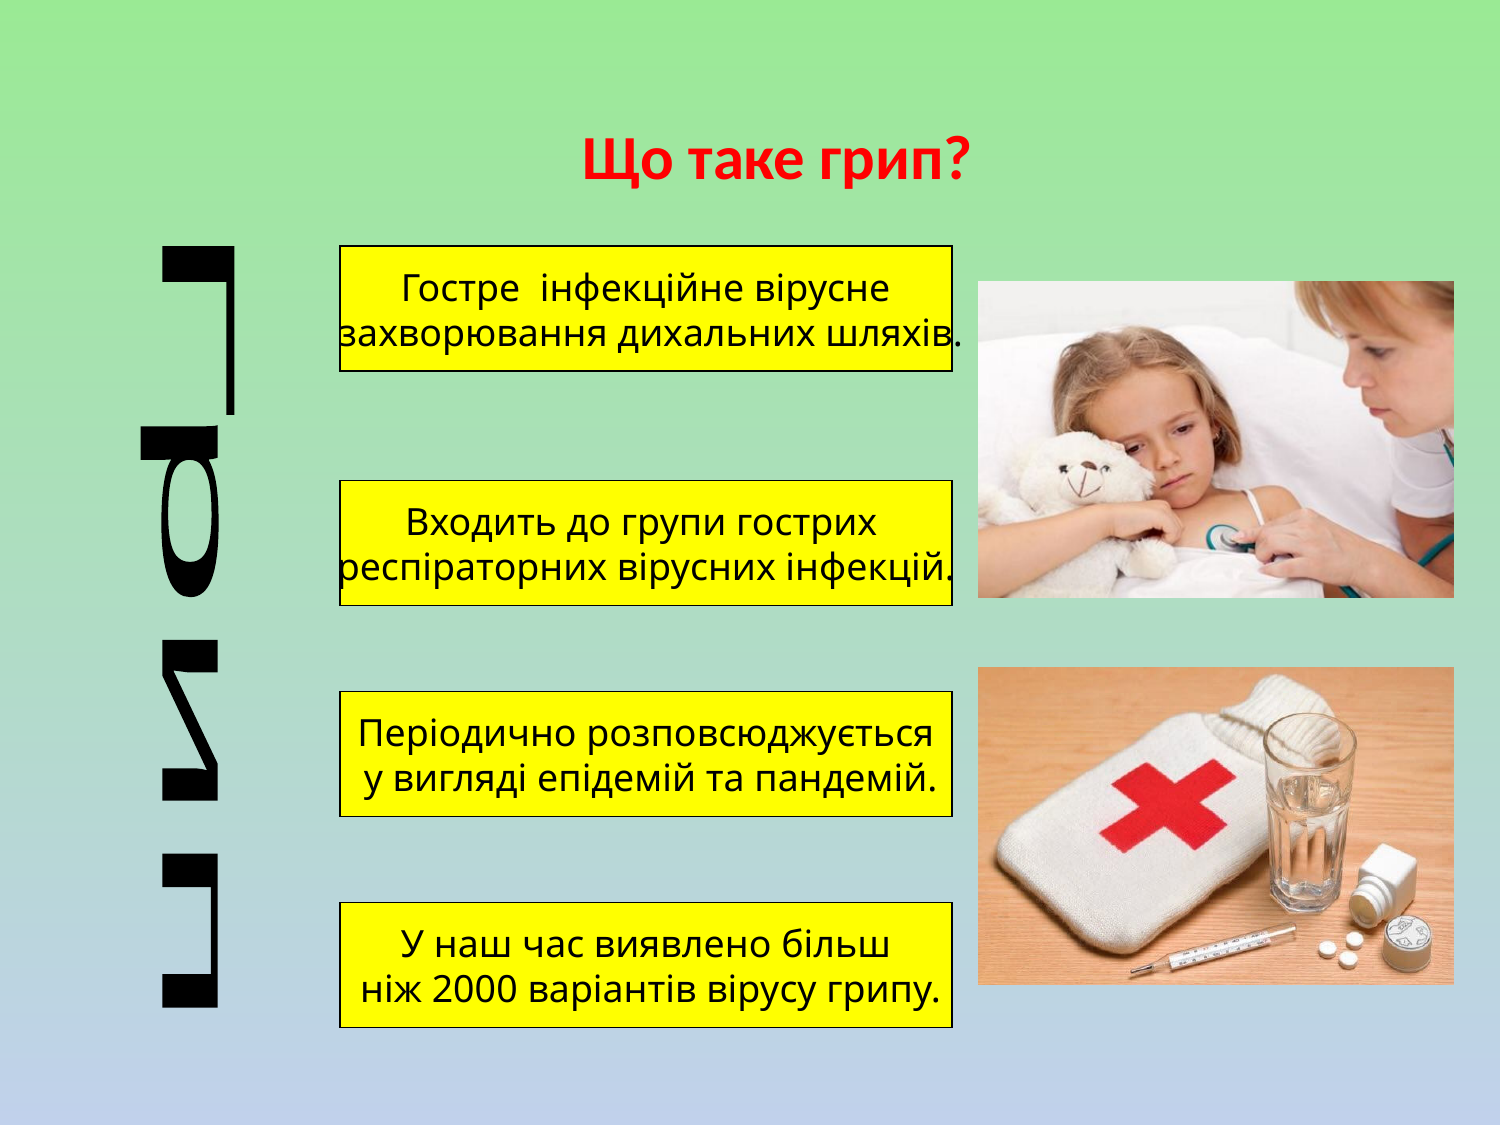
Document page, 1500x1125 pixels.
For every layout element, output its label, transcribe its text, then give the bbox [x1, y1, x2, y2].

picture [978, 280, 1454, 598]
text_box Входить до групи гострих респіраторних вірусних інфекцій. [339, 480, 953, 606]
text_box Періодично розповсюджується у вигляді епідемій та пандемій. [339, 691, 953, 817]
text_box У наш час виявлено більш ніж 2000 варіантів вірусу грипу. [339, 902, 953, 1028]
picture [978, 667, 1454, 985]
title Що таке грип? [140, 58, 1416, 300]
text_box Гостре інфекційне вірусне захворювання дихальних шляхів. [339, 246, 953, 372]
